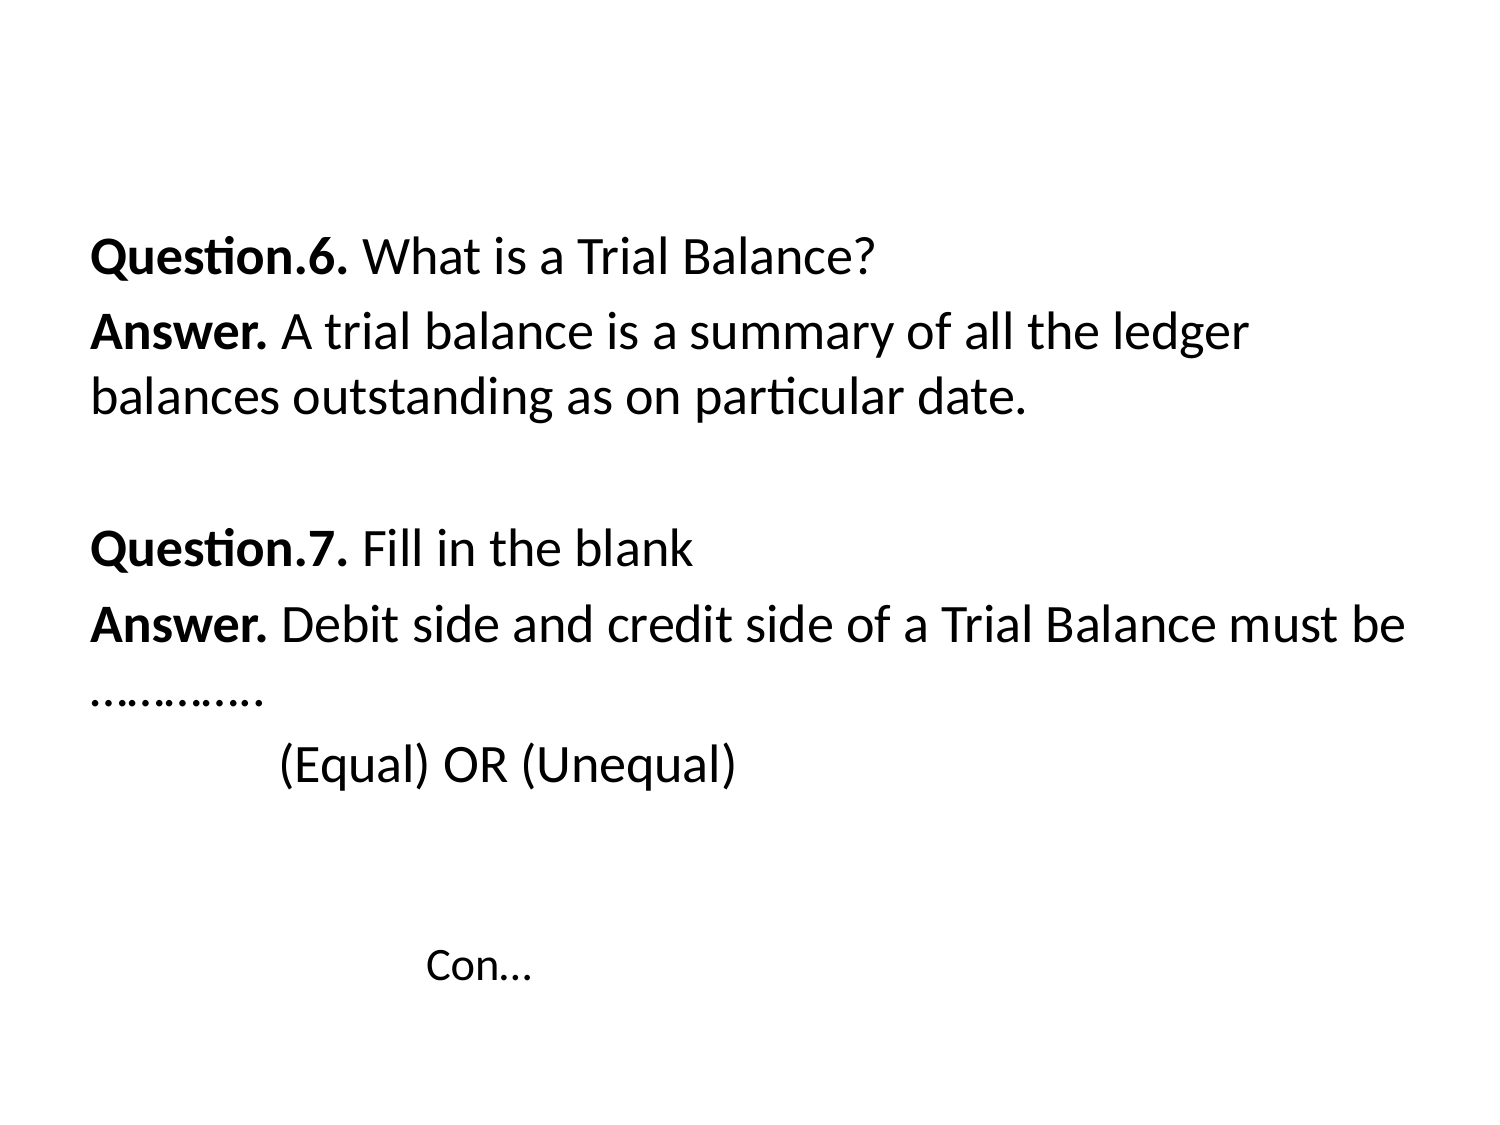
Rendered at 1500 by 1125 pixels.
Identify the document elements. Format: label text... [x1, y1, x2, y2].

list Question.6. What is a Trial Balance? Answer. A trial balance is a summary of all the ledger balances outstanding as on particular date. Question.7. Fill in the blank Answer. Debit side and credit side of a Trial Balance must be ………….. (Equal) OR (Unequal) Con… [75, 212, 1425, 1005]
